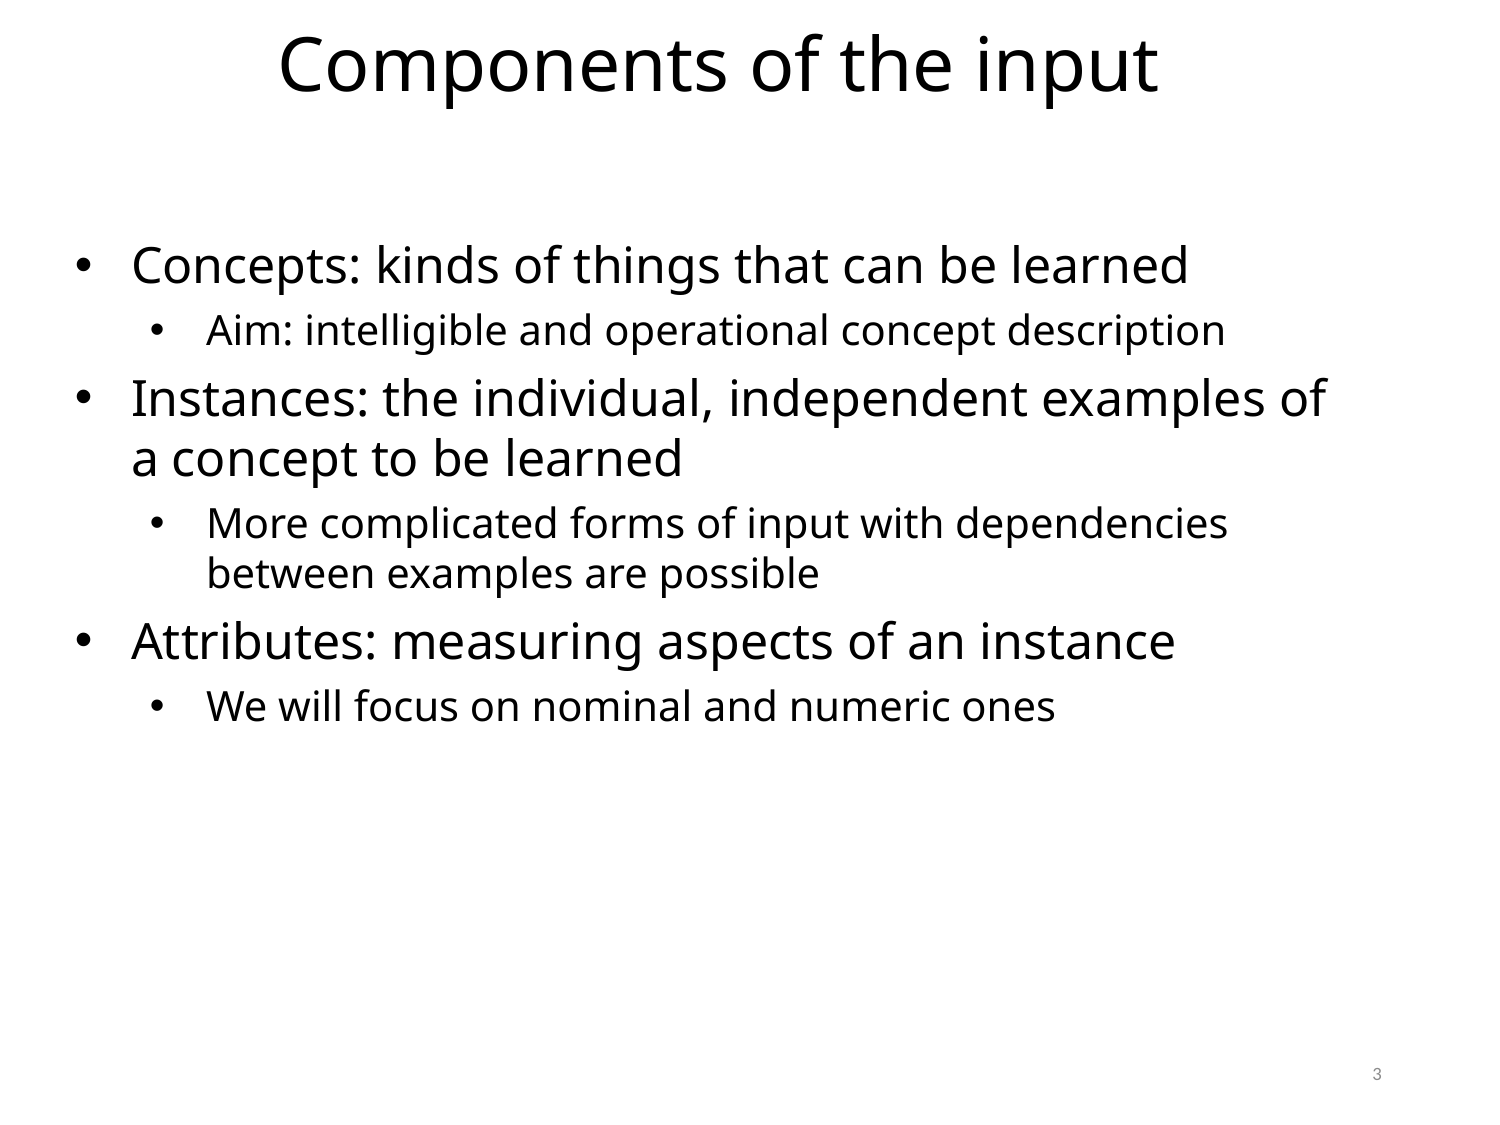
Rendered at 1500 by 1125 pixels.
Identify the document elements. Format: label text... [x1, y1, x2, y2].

text_box Concepts: kinds of things that can be learned Aim: intelligible and operational concept description Instances: the individual, independent examples of a concept to be learned More complicated forms of input with dependencies between examples are possible Attributes: measuring aspects of an instance We will focus on nominal and numeric ones [60, 226, 1357, 738]
title Components of the input [262, 0, 1500, 148]
slide_number 3 [1059, 1042, 1397, 1103]
